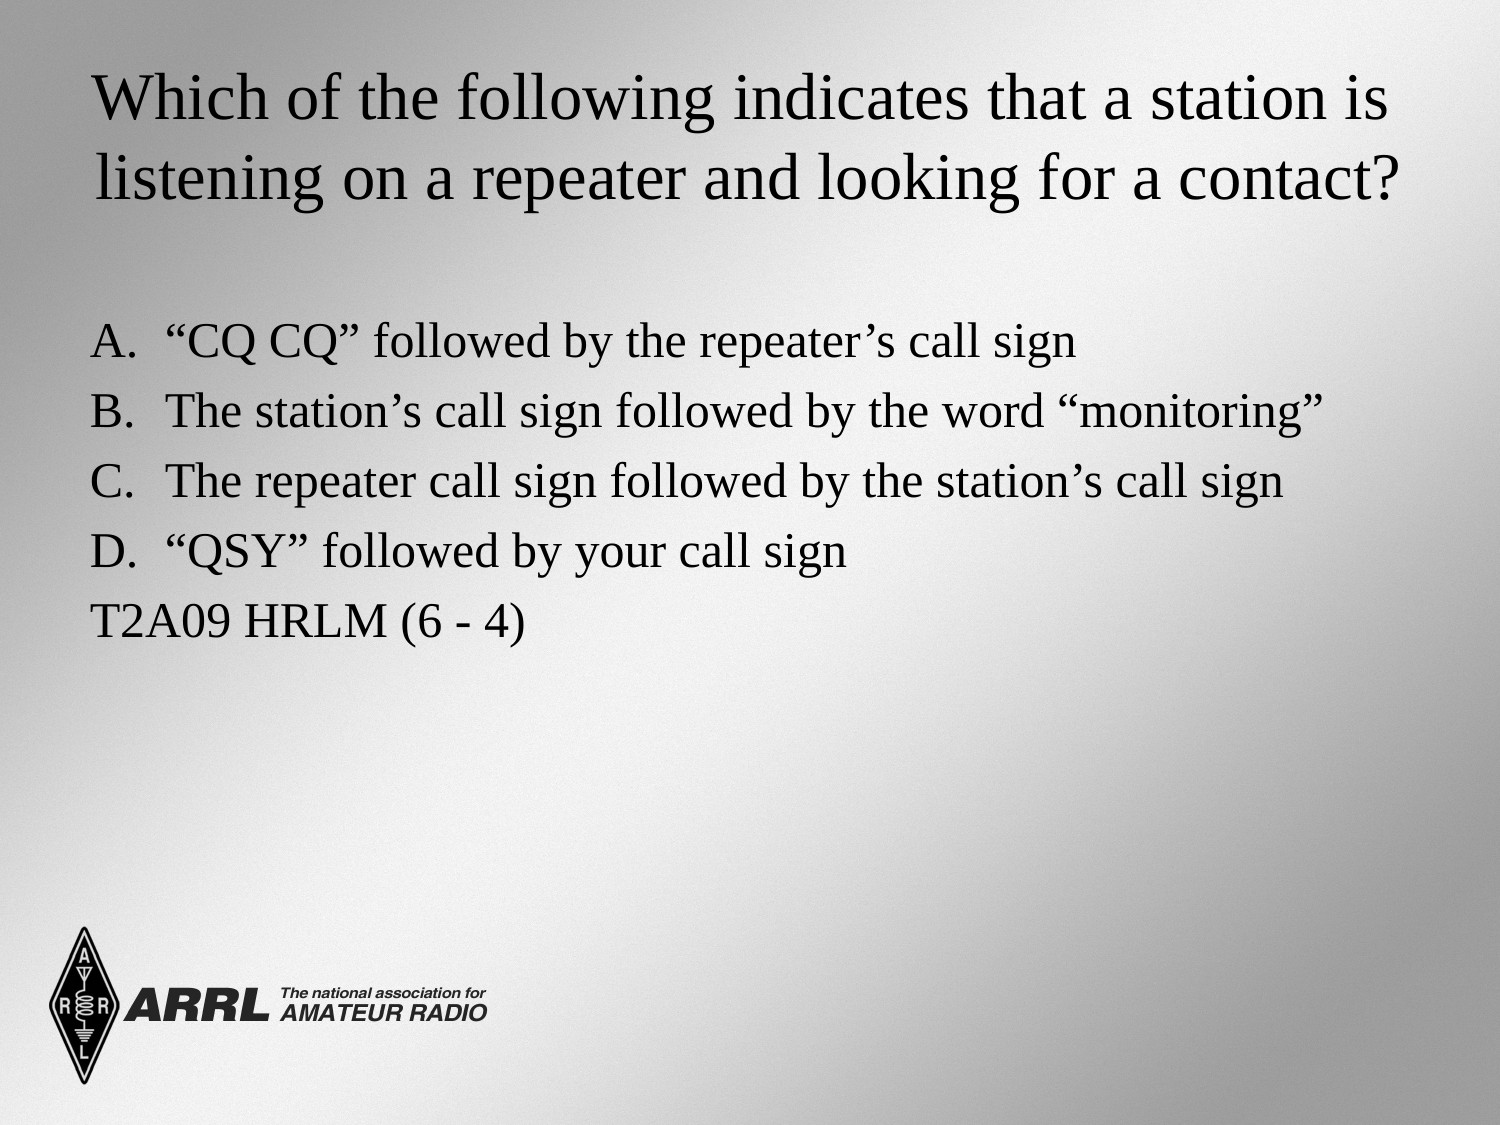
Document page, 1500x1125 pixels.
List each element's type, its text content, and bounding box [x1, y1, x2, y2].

title Which of the following indicates that a station is listening on a repeater and looking for a contact? [75, 45, 1425, 233]
picture [0, 0, 1500, 1125]
list “CQ CQ” followed by the repeater’s call sign The station’s call sign followed by the word “monitoring” The repeater call sign followed by the station’s call sign “QSY” followed by your call sign T2A09 HRLM (6 - 4) [75, 299, 1425, 1005]
